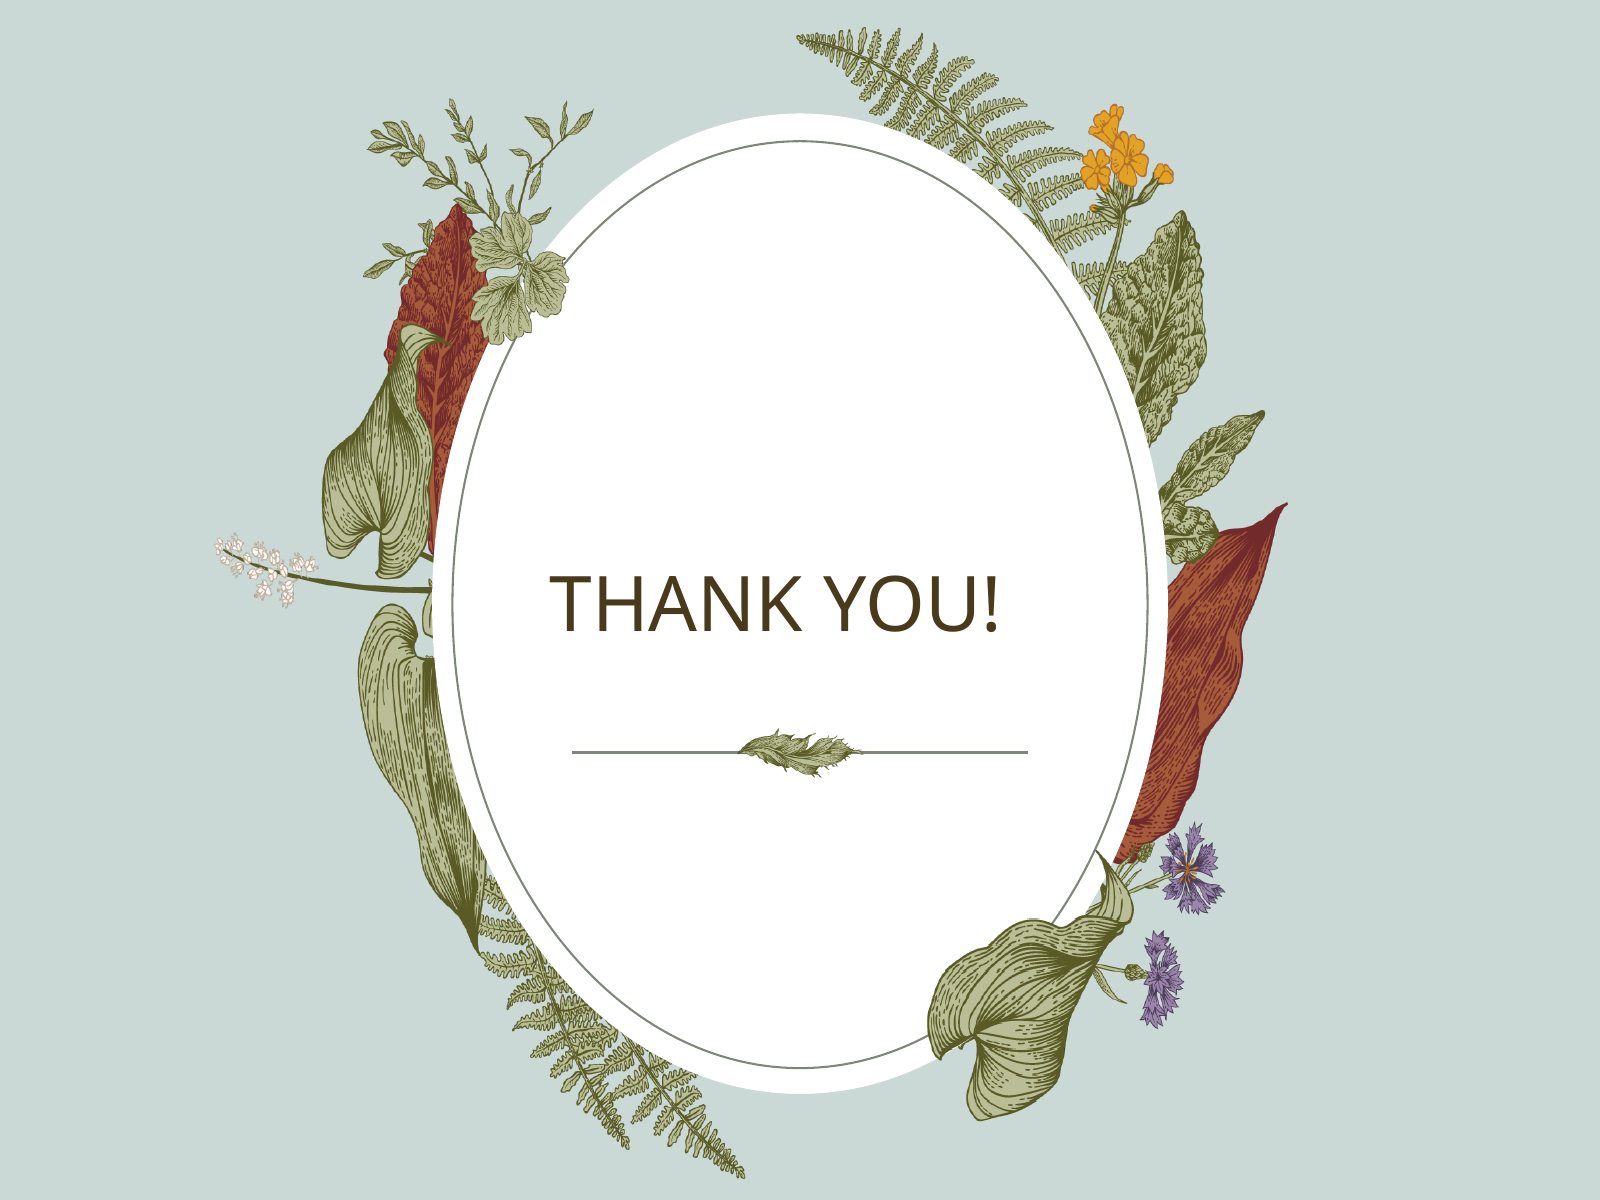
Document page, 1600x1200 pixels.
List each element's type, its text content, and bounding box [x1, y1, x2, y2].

picture [199, 0, 1301, 1200]
title THANK YOU! [312, 465, 1240, 656]
